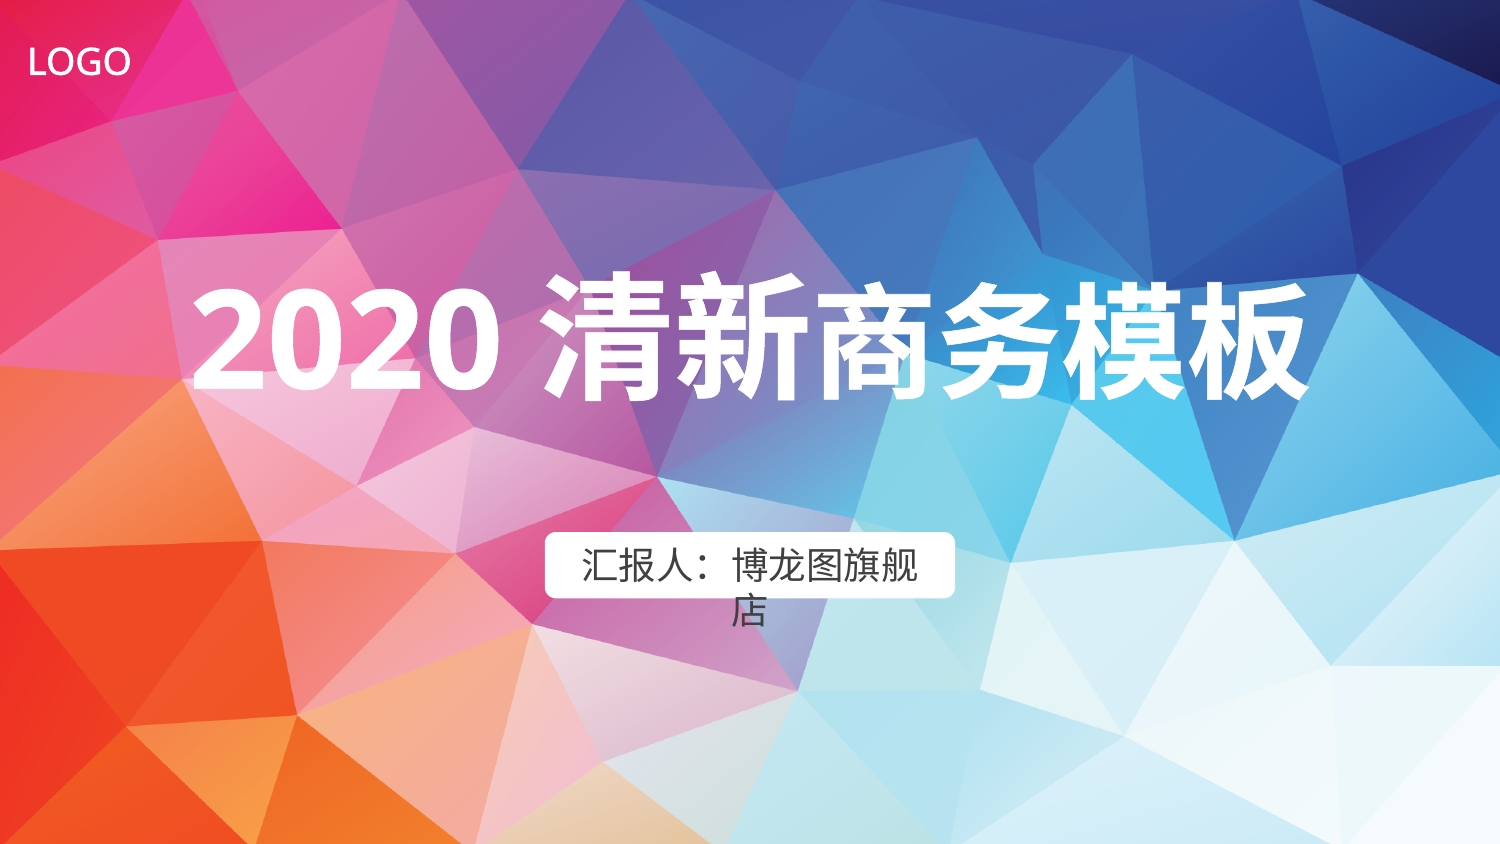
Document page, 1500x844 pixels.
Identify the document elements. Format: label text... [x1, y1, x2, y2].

text_box 2020清新商务模板 [173, 243, 1327, 424]
text_box LOGO [12, 29, 147, 90]
picture [0, 0, 1500, 844]
text_box 汇报人：博龙图旗舰店 [544, 532, 956, 599]
